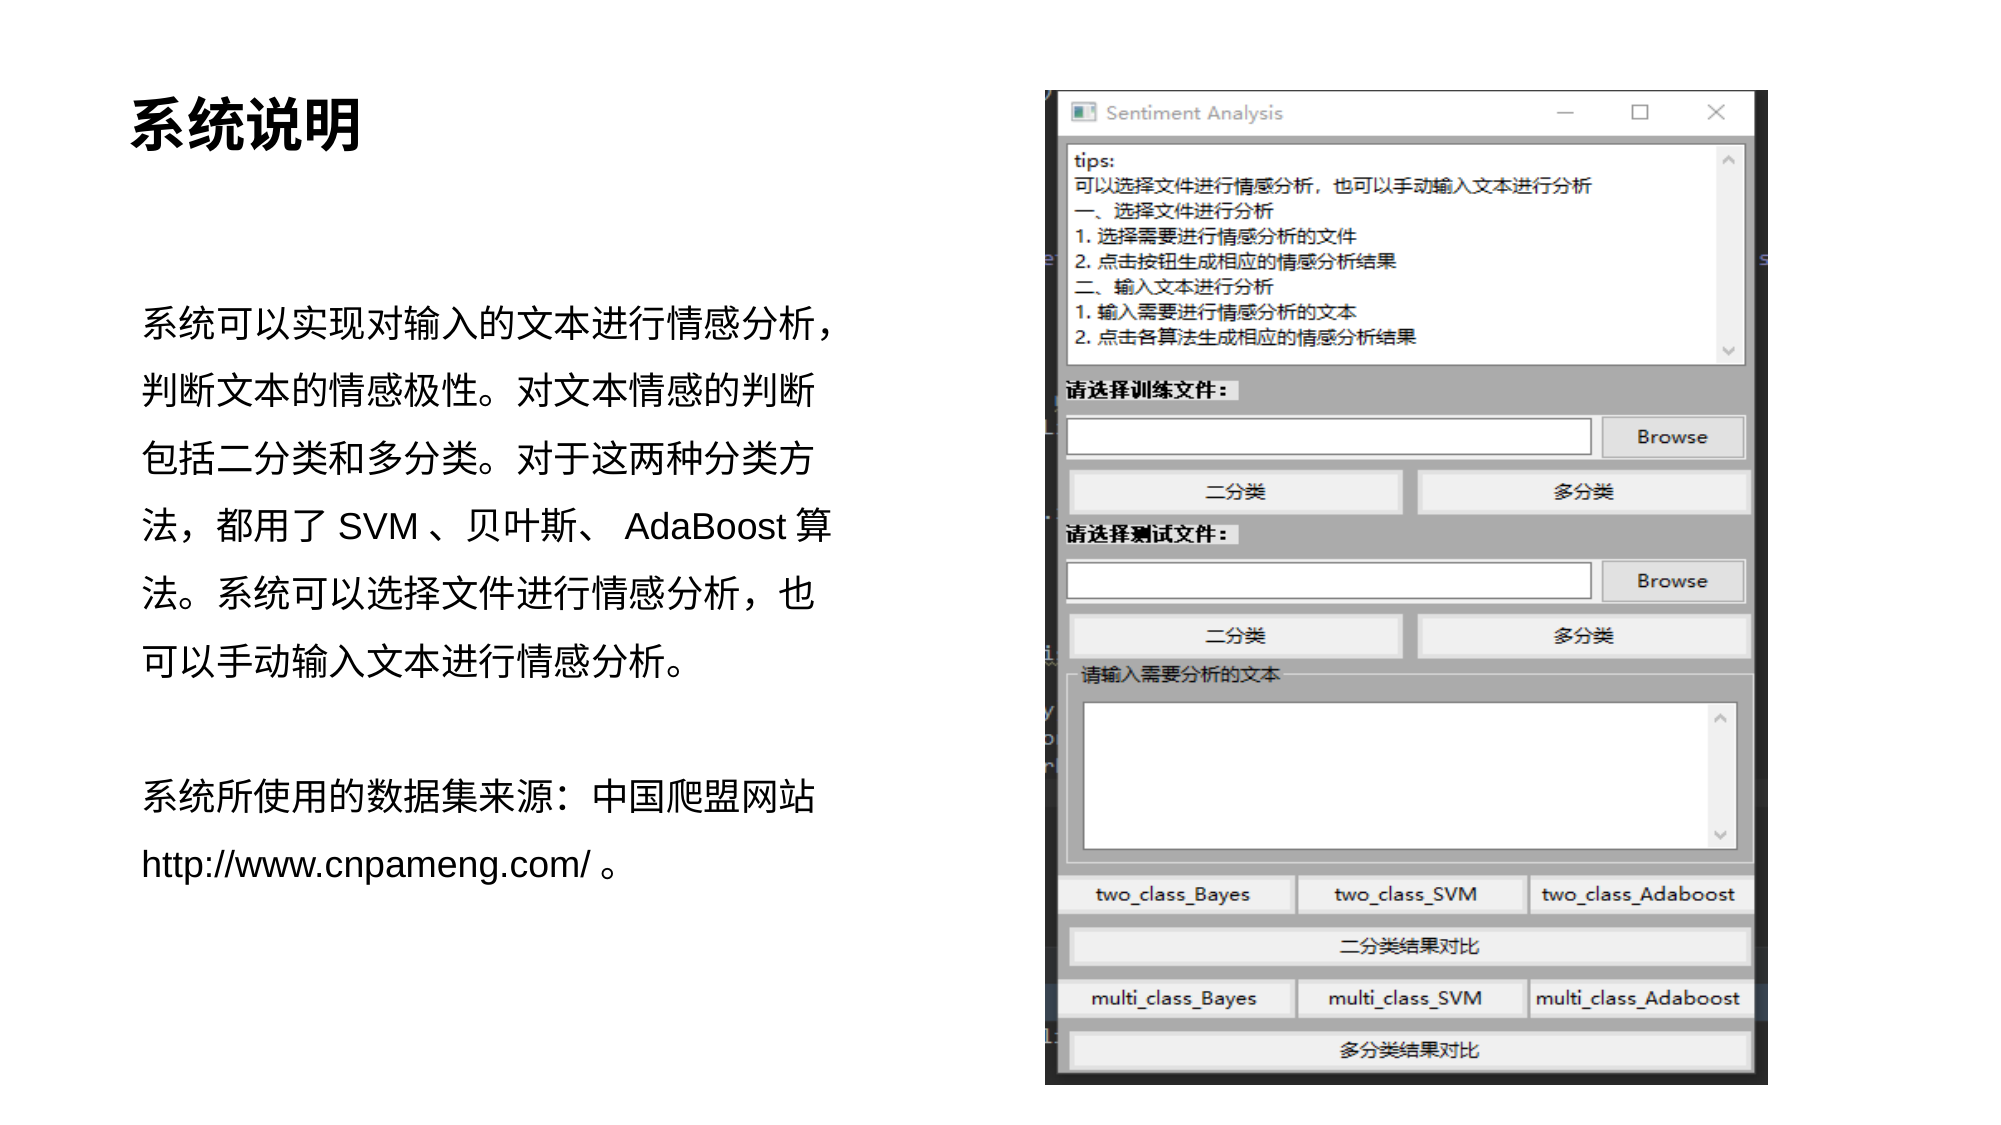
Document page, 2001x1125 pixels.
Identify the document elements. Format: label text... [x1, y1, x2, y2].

text_box 系统可以实现对输入的文本进行情感分析，判断文本的情感极性。对文本情感的判断包括二分类和多分类。对于这两种分类方法，都用了SVM、贝叶斯、AdaBoost算法。系统可以选择文件进行情感分析，也可以手动输入文本进行情感分析。 系统所使用的数据集来源：中国爬盟网站http://www.cnpameng.com/。 [126, 270, 865, 893]
picture [1045, 90, 1768, 1085]
title 系统说明 [114, 12, 1886, 167]
